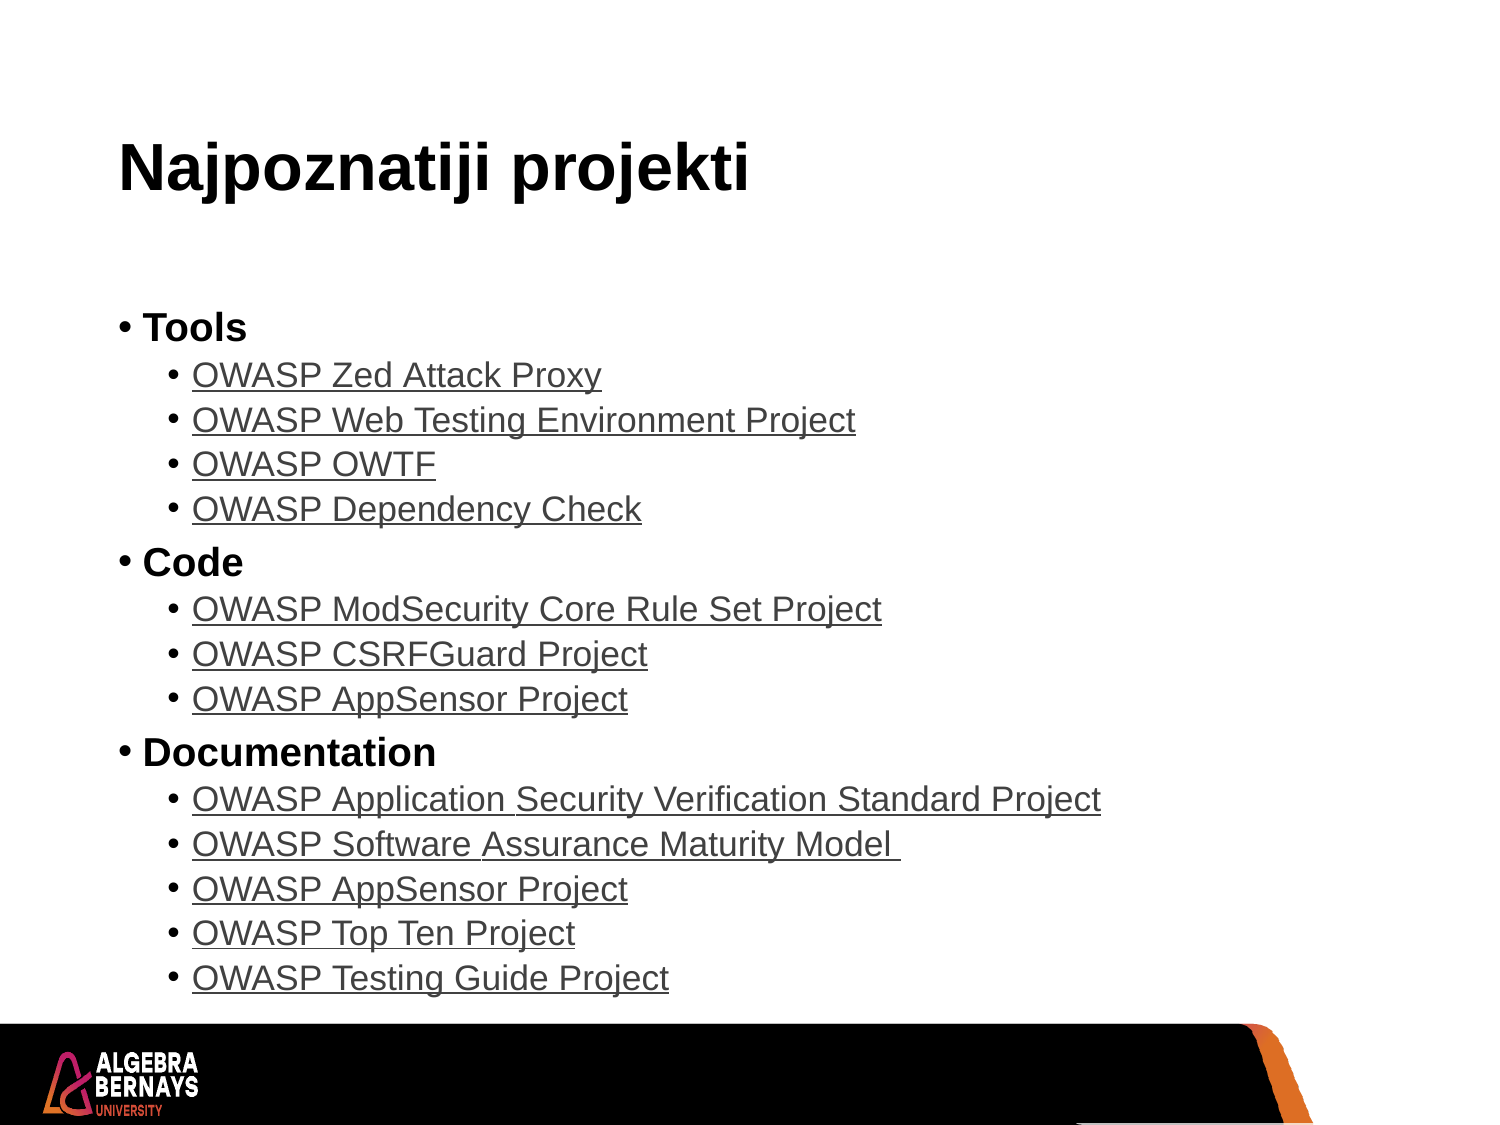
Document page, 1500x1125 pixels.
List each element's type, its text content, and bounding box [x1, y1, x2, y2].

title Najpoznatiji projekti [103, 59, 1397, 278]
picture [0, 1023, 1468, 1125]
list Tools OWASP Zed Attack Proxy OWASP Web Testing Environment Project OWASP OWTF OWASP Dependency Check Code OWASP ModSecurity Core Rule Set Project OWASP CSRFGuard Project OWASP AppSensor Project Documentation OWASP Application Security Verification Standard Project OWASP Software Assurance Maturity Model OWASP AppSensor Project OWASP Top Ten Project OWASP Testing Guide Project [103, 299, 1397, 1014]
